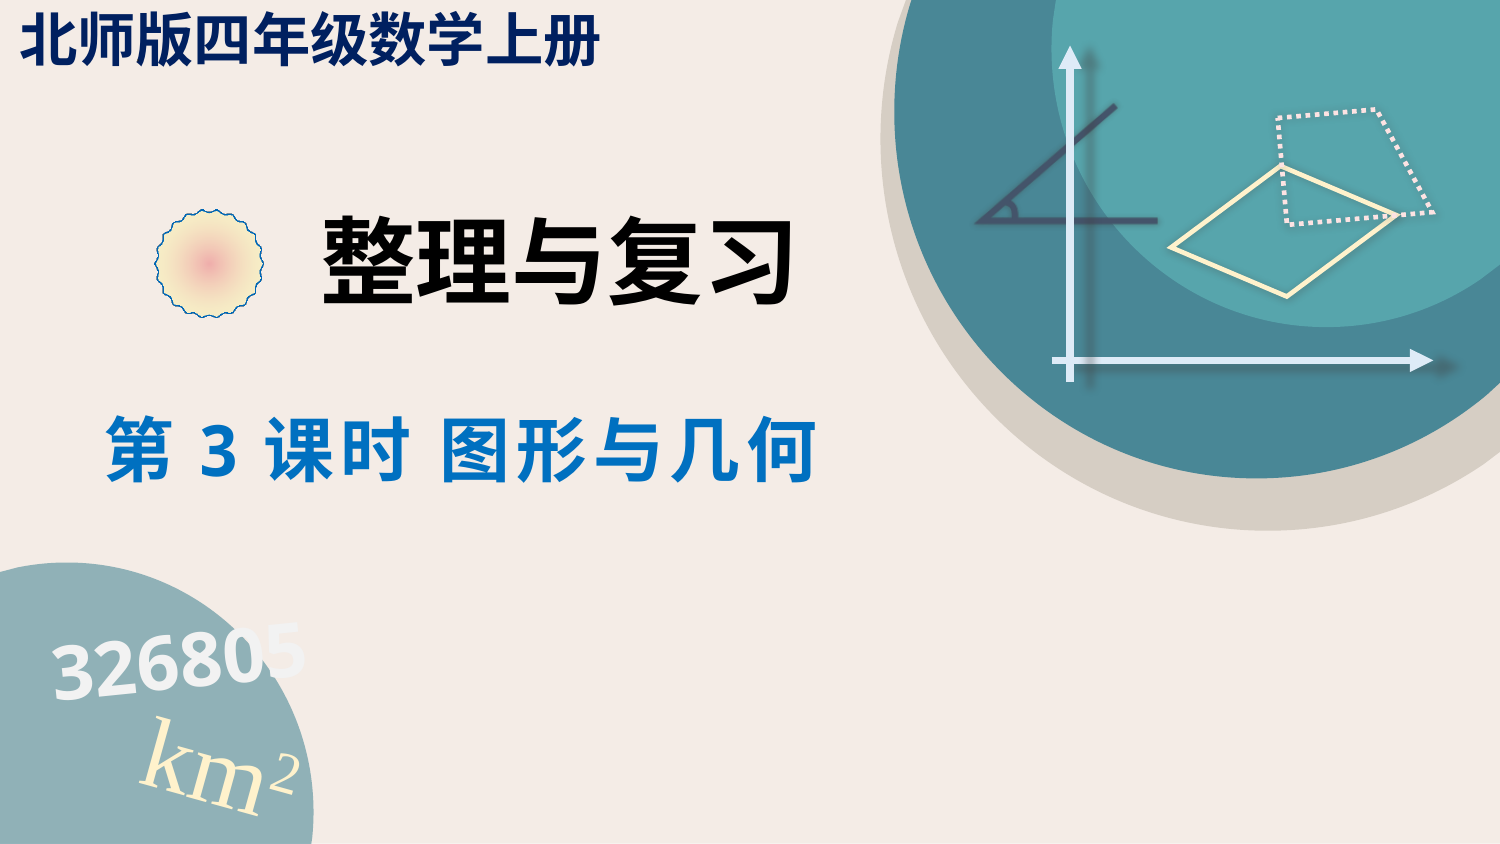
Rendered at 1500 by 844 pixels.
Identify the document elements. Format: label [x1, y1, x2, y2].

text_box [5, 94, 1181, 486]
